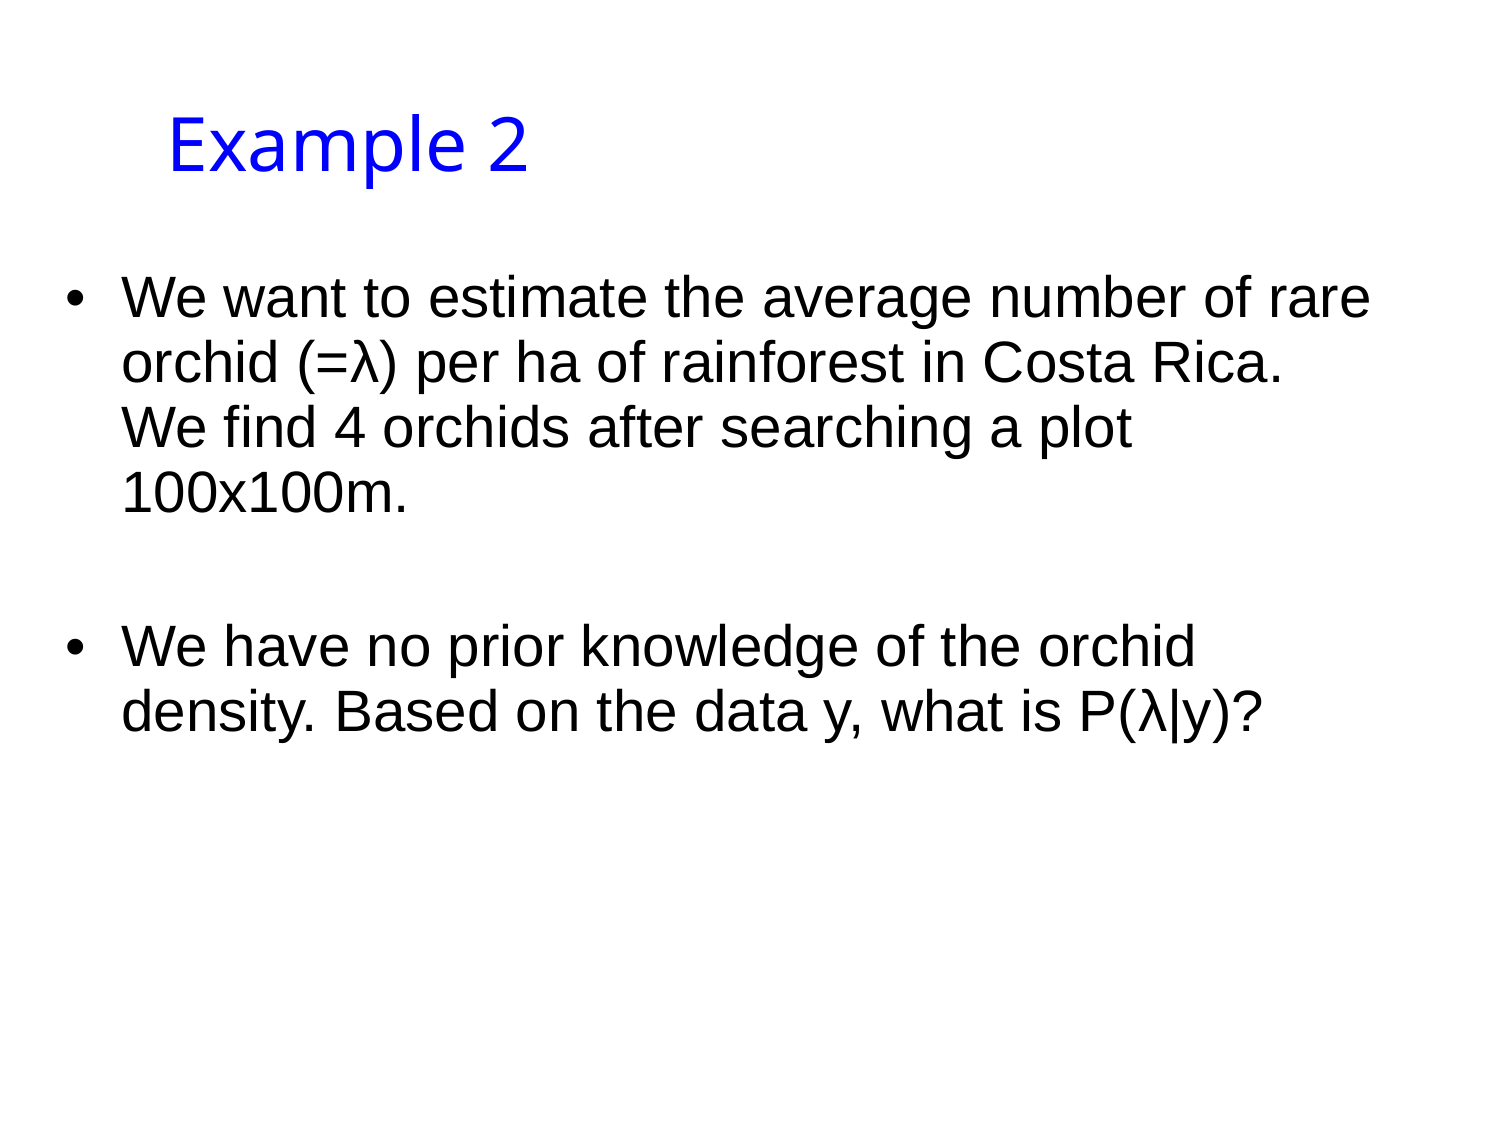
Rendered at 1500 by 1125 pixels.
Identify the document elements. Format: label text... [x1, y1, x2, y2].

text_box Example 2 [166, 96, 1500, 187]
list We want to estimate the average number of rare orchid (=λ) per ha of rainforest in Costa Rica. We find 4 orchids after searching a plot 100x100m. We have no prior knowledge of the orchid density. Based on the data y, what is P(λ|y)? [50, 257, 1400, 1000]
